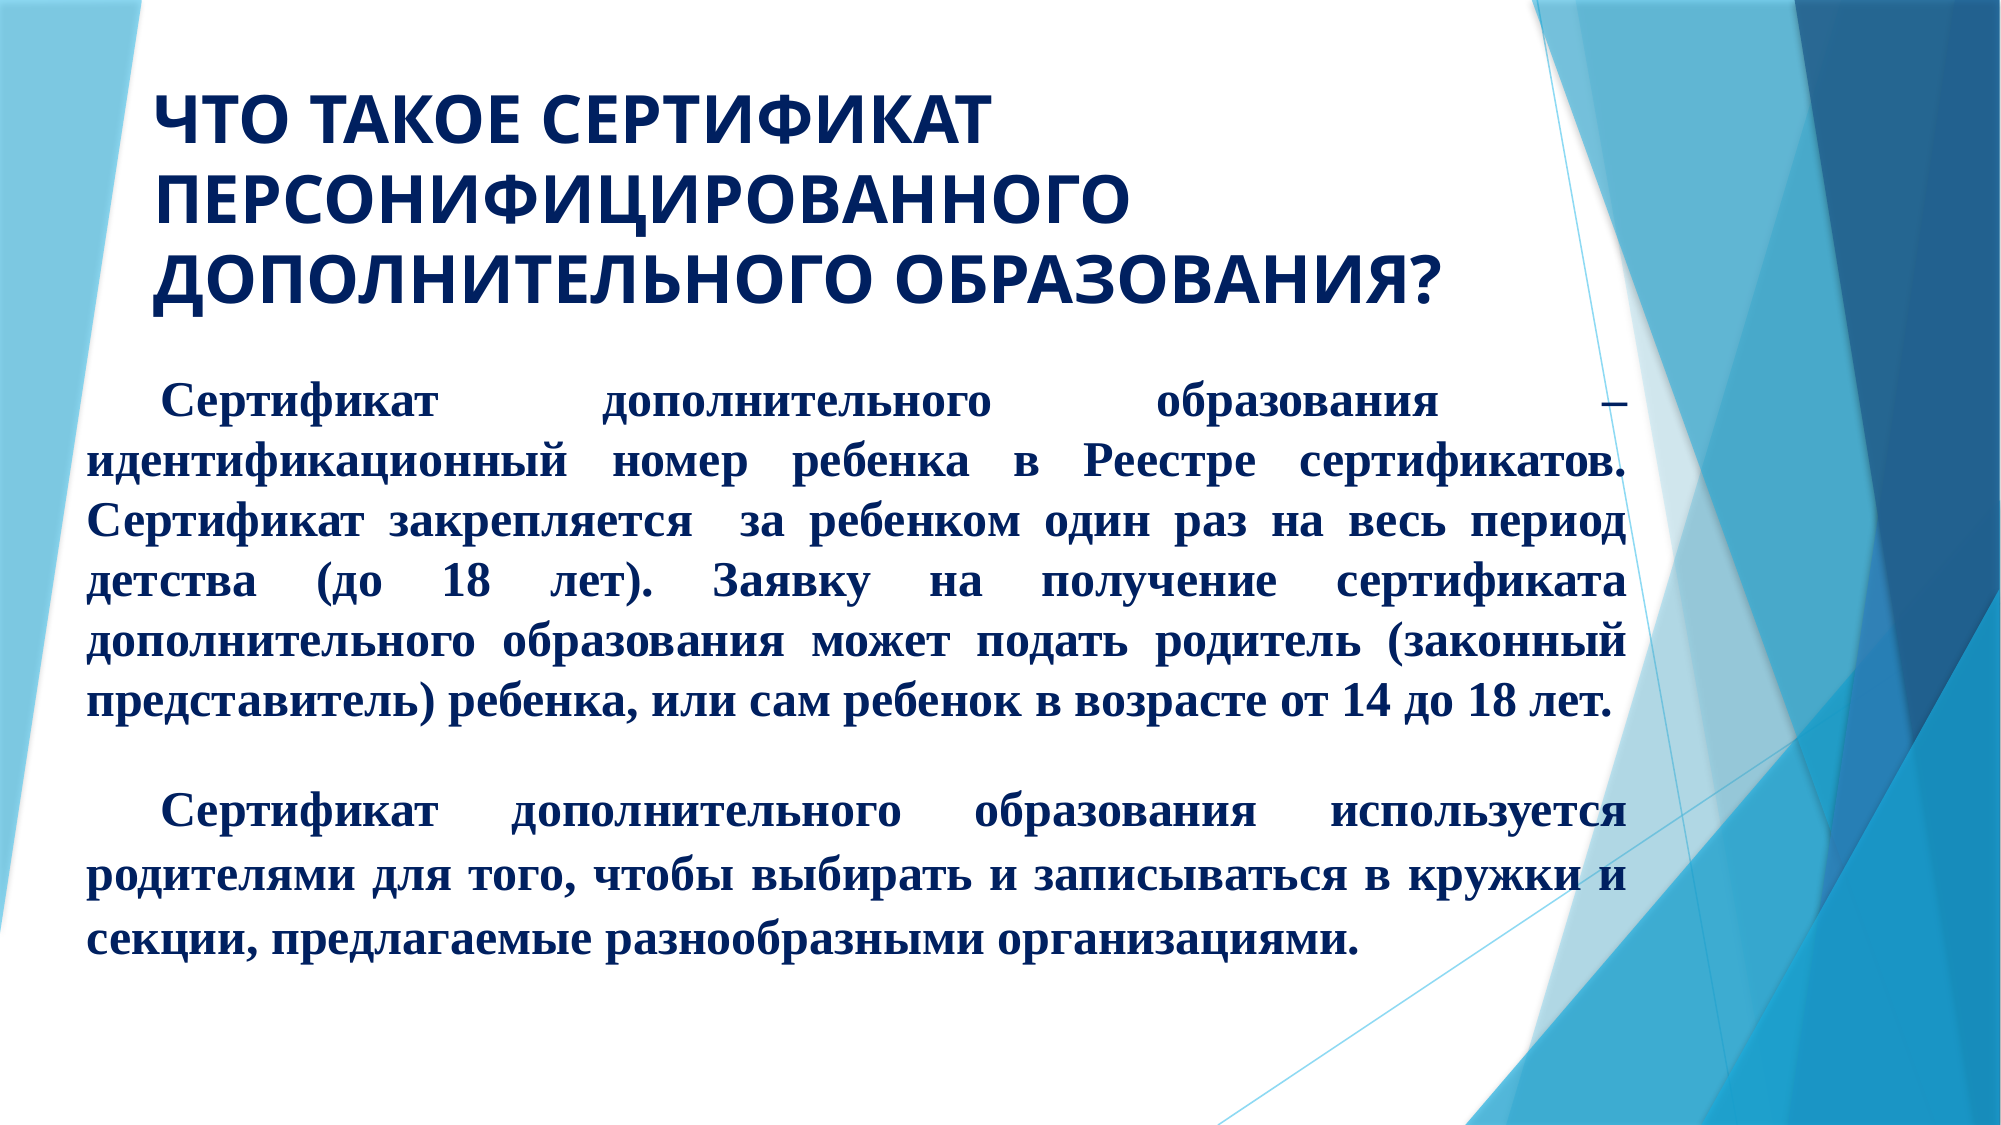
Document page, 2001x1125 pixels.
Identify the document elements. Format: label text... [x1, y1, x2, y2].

title ЧТО ТАКОЕ СЕРТИФИКАТ ПЕРСОНИФИЦИРОВАННОГО ДОПОЛНИТЕЛЬНОГО ОБРАЗОВАНИЯ? [138, 53, 1674, 324]
subtitle Сертификат дополнительного образования – идентификационный номер ребенка в Реестре сертификатов. Сертификат закрепляется за ребенком один раз на весь период детства (до 18 лет). Заявку на получение сертификата дополнительного образования может подать родитель (законный представитель) ребенка, или сам ребенок в возрасте от 14 до 18 лет. Сертификат дополнительного образования используется родителями для того, чтобы выбирать и записываться в кружки и секции, предлагаемые разнообразными организациями. [71, 358, 1643, 1125]
